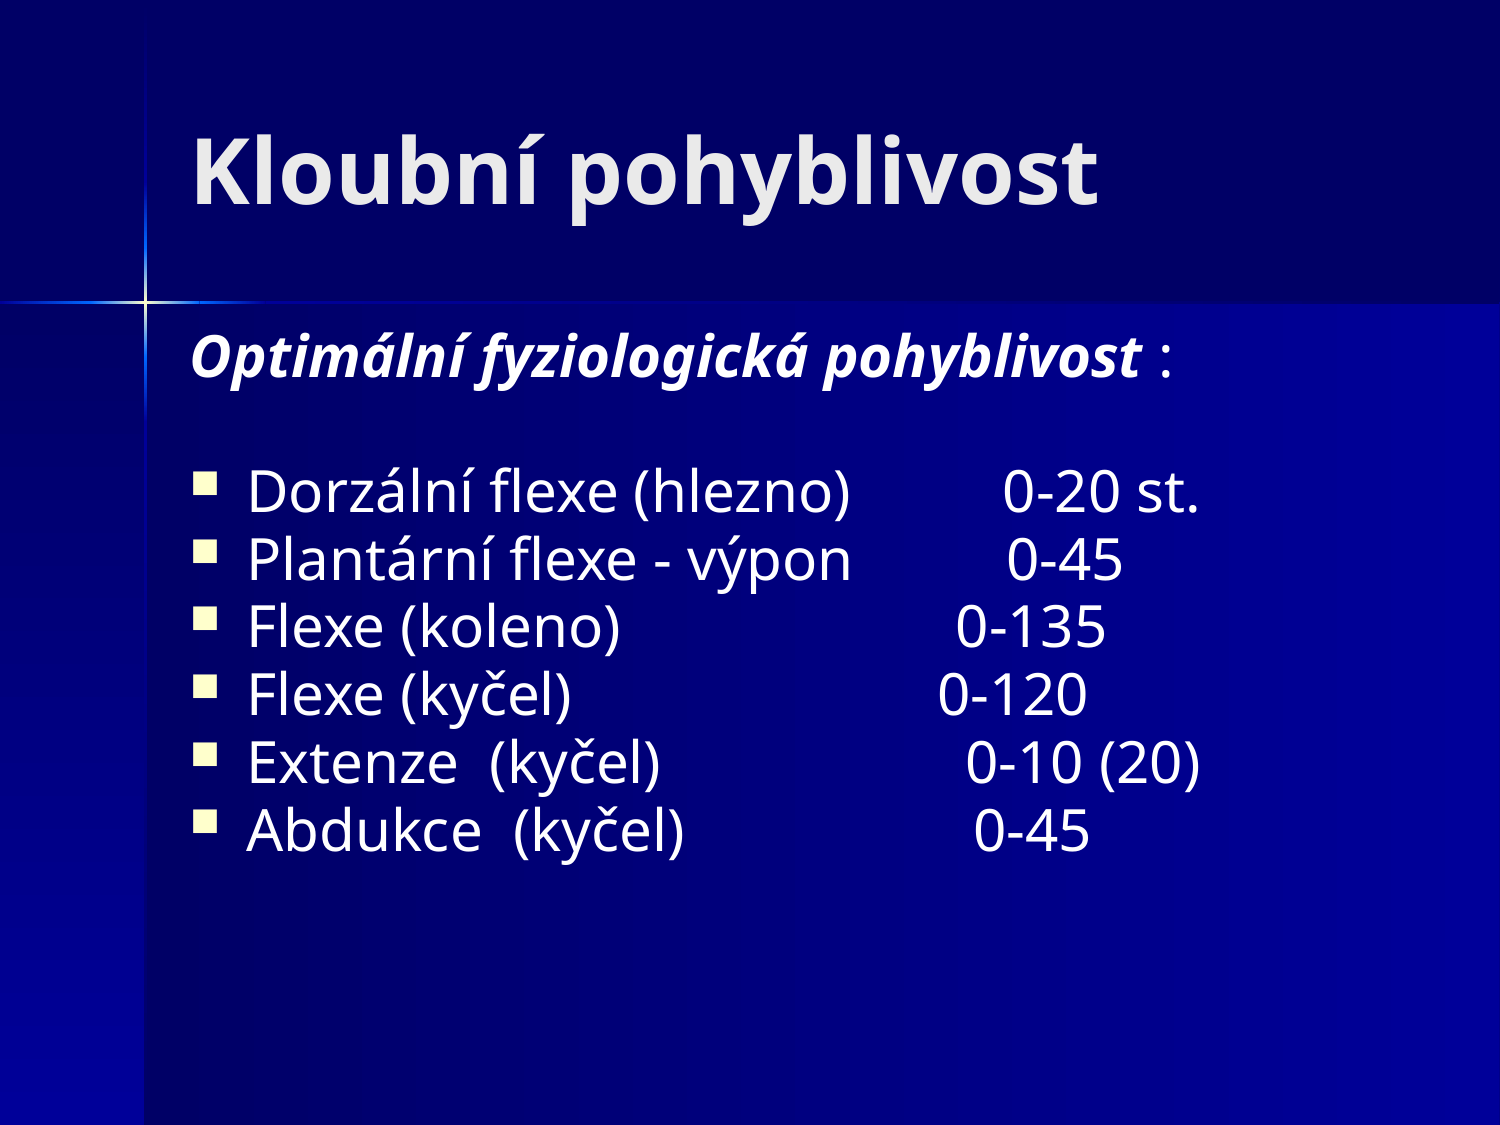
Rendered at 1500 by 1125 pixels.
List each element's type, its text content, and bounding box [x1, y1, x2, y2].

list Optimální fyziologická pohyblivost : Dorzální flexe (hlezno) 0-20 st. Plantární flexe - výpon 0-45 Flexe (koleno) 0-135 Flexe (kyčel) 0-120 Extenze (kyčel) 0-10 (20) Abdukce (kyčel) 0-45 [174, 324, 1413, 1001]
title Kloubní pohyblivost [174, 49, 1413, 286]
